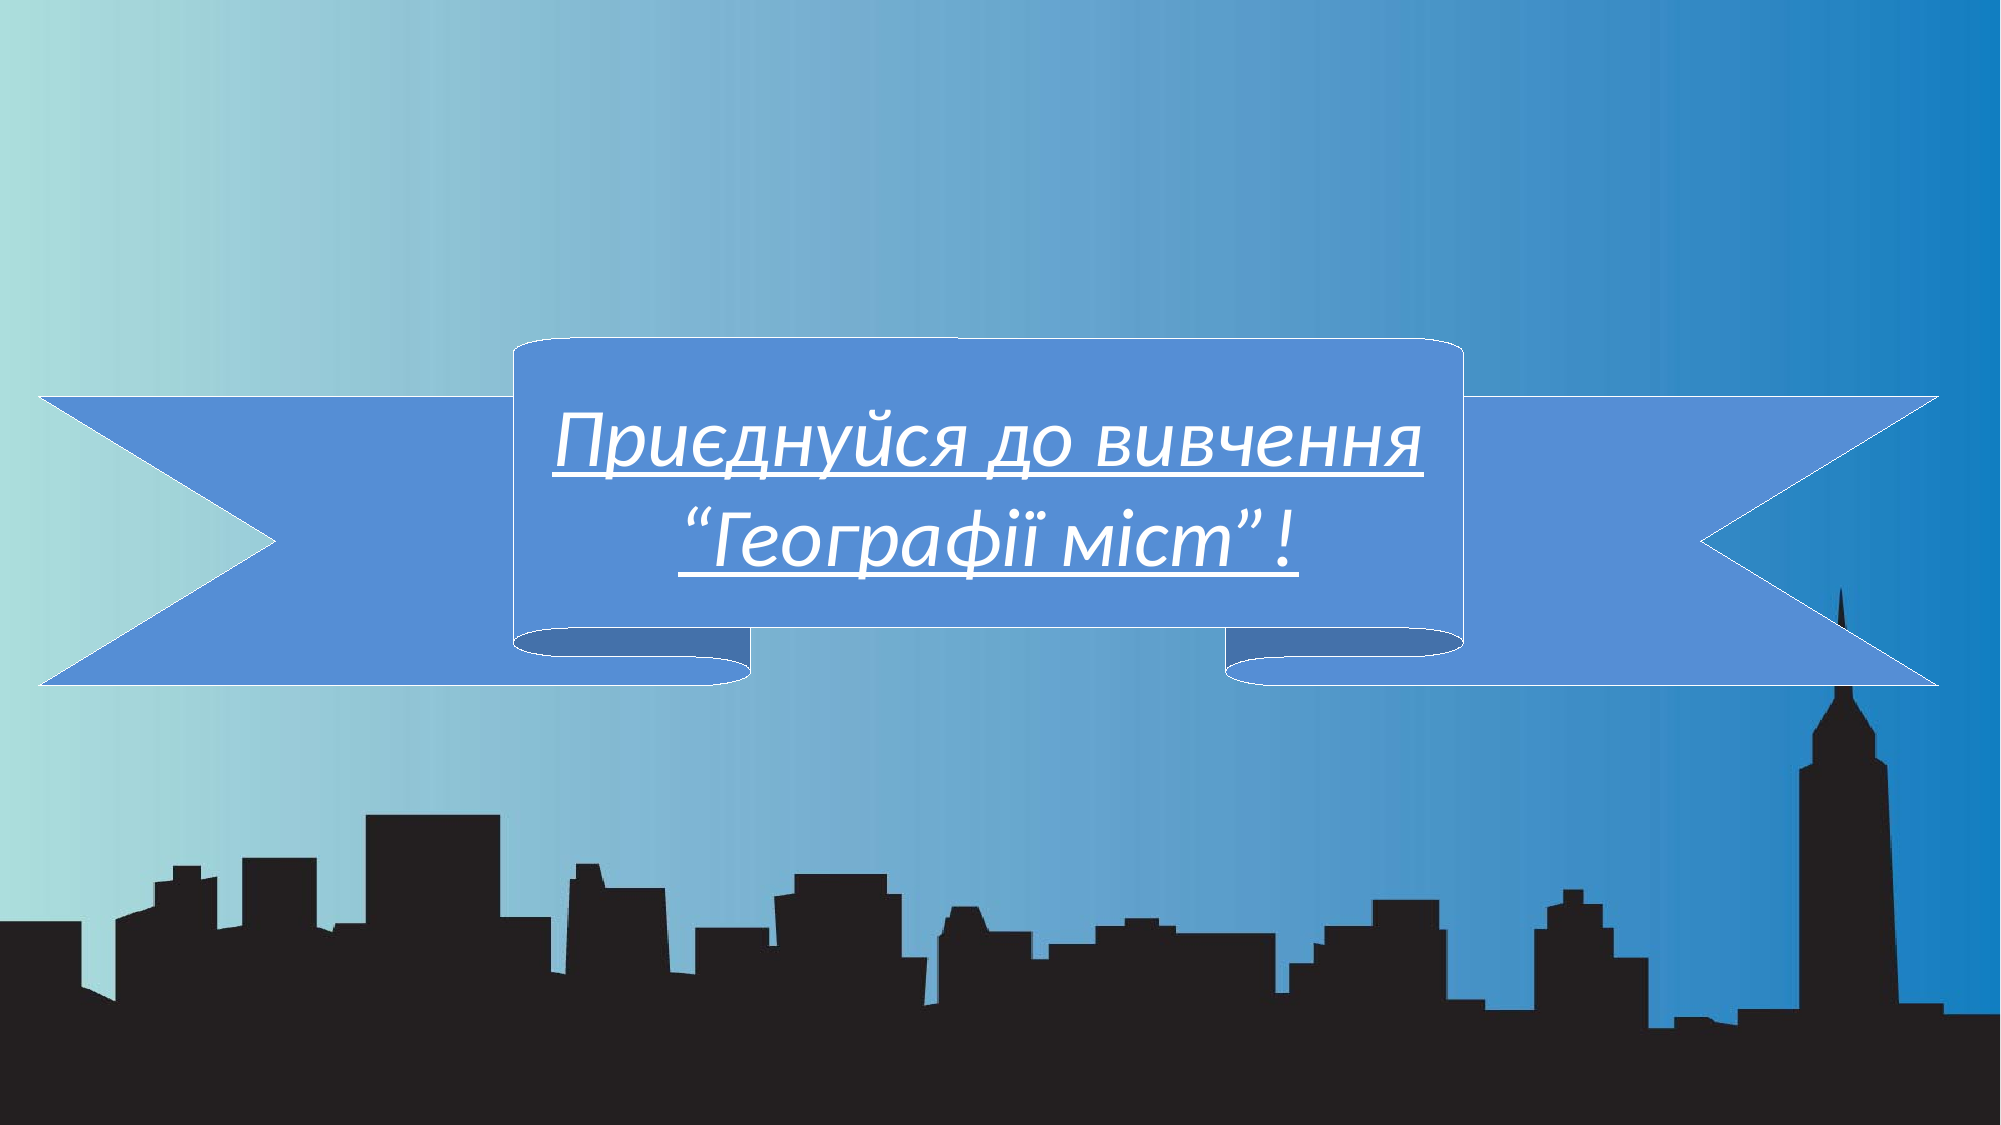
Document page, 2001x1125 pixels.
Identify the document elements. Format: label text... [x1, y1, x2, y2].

picture [0, 0, 2001, 1125]
text_box Приєднуйся до вивчення “Географії міст”! [38, 337, 1939, 686]
